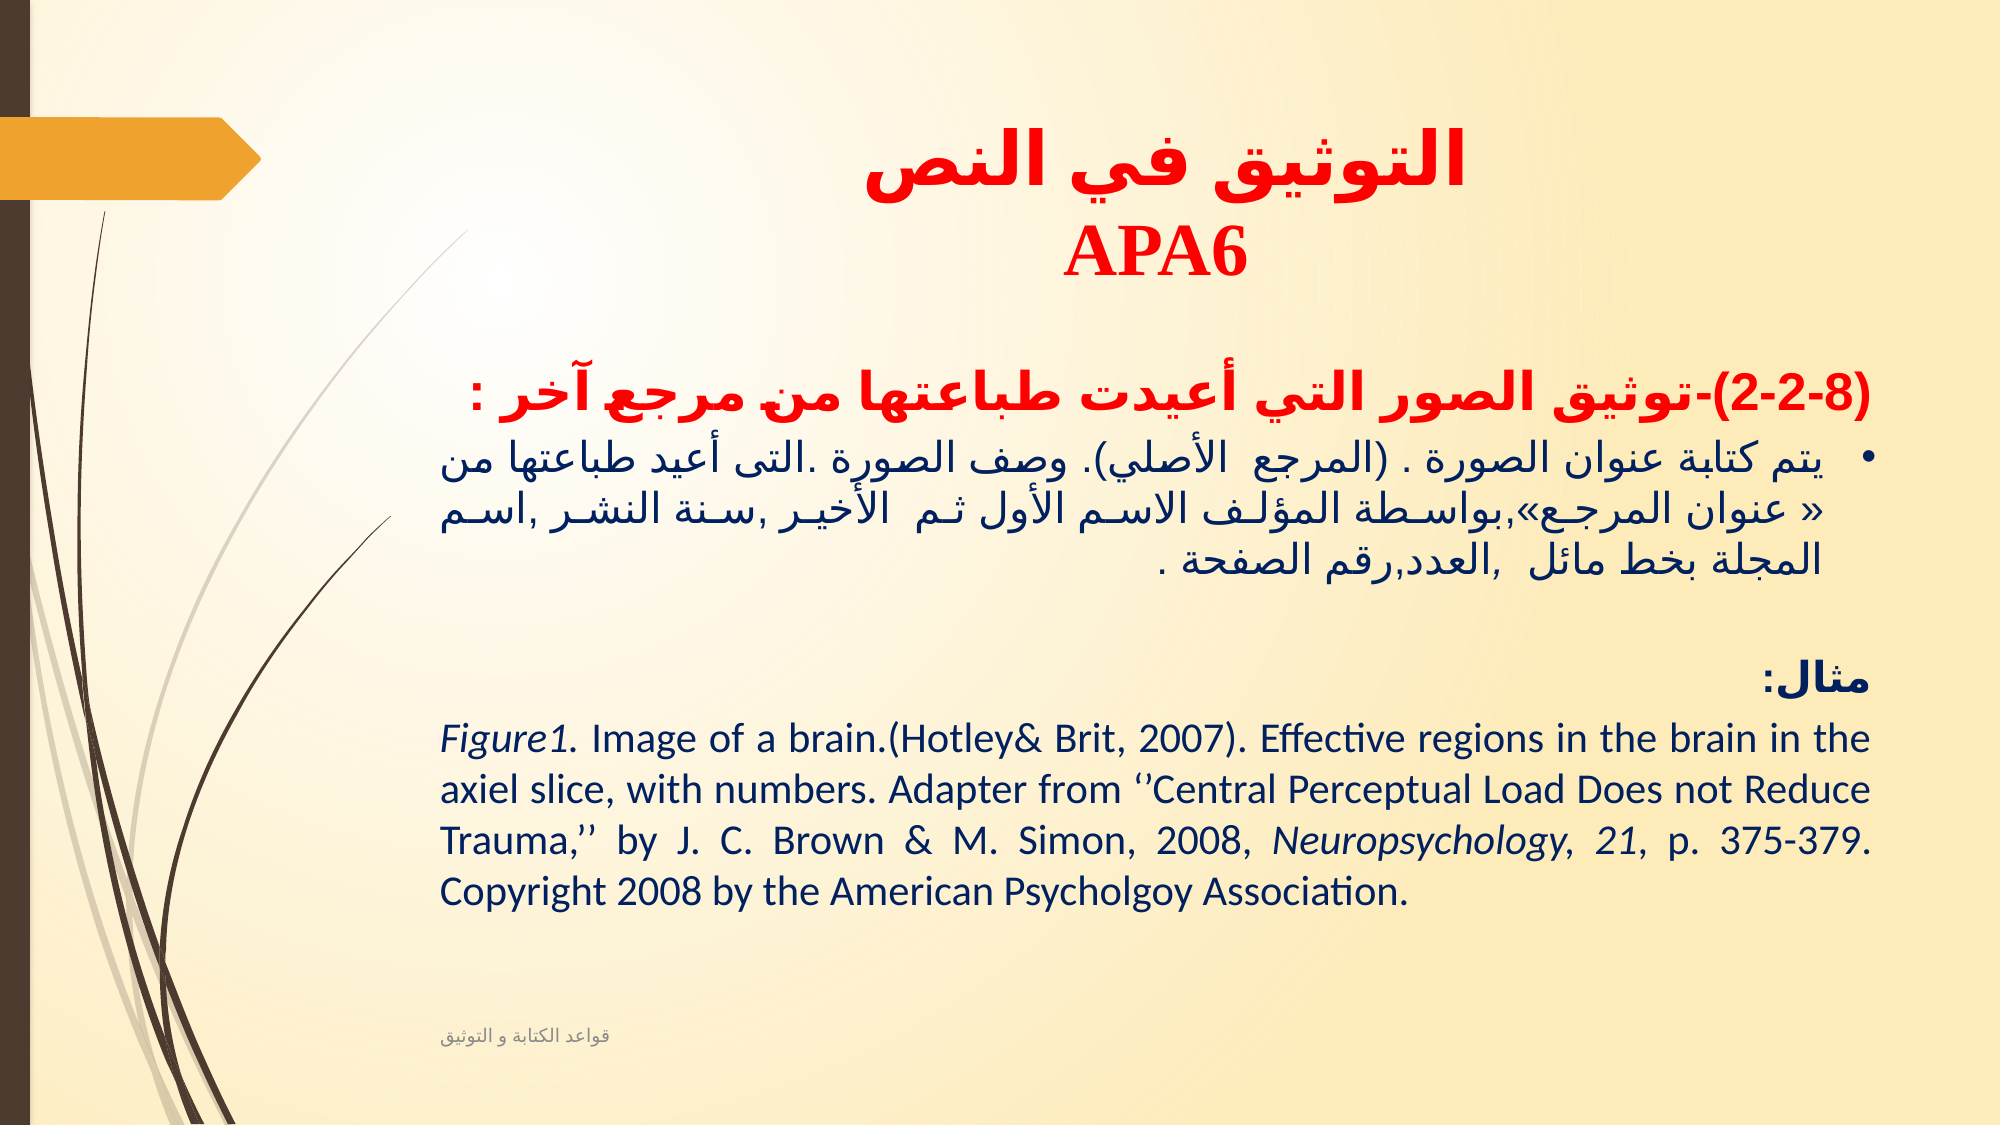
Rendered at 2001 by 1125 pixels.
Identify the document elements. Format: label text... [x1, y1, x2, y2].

footer قواعد الكتابة و التوثيق [424, 1006, 1675, 1067]
title التوثيق في النص APA6 [425, 102, 1888, 313]
list (2-2-8)-توثيق الصور التي أعيدت طباعتها من مرجع آخر : يتم كتابة عنوان الصورة . (المرجع الأصلي). وصف الصورة .التى أعيد طباعتها من « عنوان المرجع»,بواسطة المؤلف الاسم الأول ثم الأخير ,سنة النشر ,اسم المجلة بخط مائل ,العدد,رقم الصفحة . مثال: Figure1. Image of a brain.(Hotley& Brit, 2007). Effective regions in the brain in the axiel slice, with numbers. Adapter from ‘’Central Perceptual Load Does not Reduce Trauma,’’ by J. C. Brown & M. Simon, 2008, Neuropsychology, 21, p. 375-379. Copyright 2008 by the American Psycholgoy Association. [424, 350, 1888, 970]
